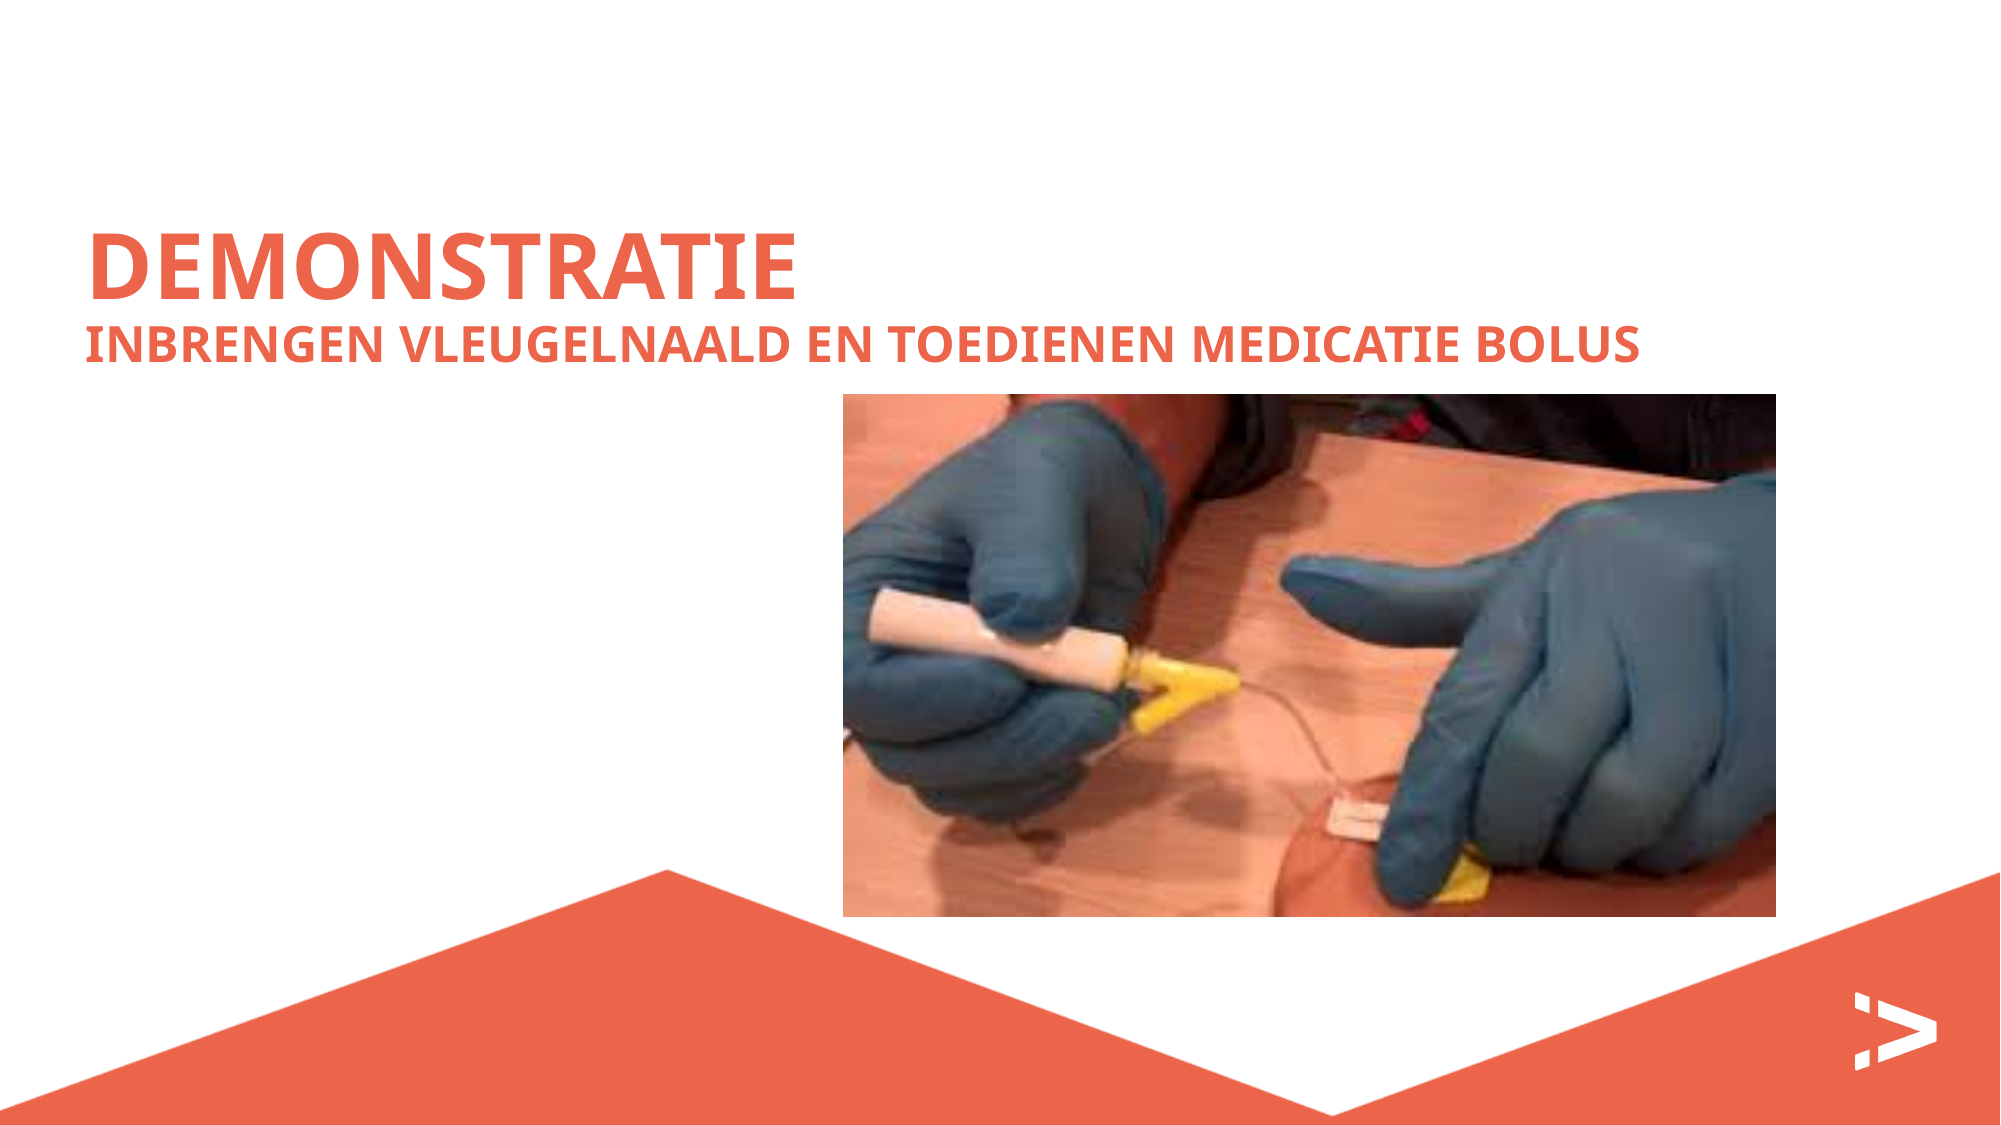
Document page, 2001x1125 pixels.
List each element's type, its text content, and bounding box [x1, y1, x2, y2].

picture [0, 0, 2000, 1125]
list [843, 394, 1776, 917]
title Demonstratie inbrengen vleugelnaald en toedienen medicatie bolus [70, 140, 1696, 454]
